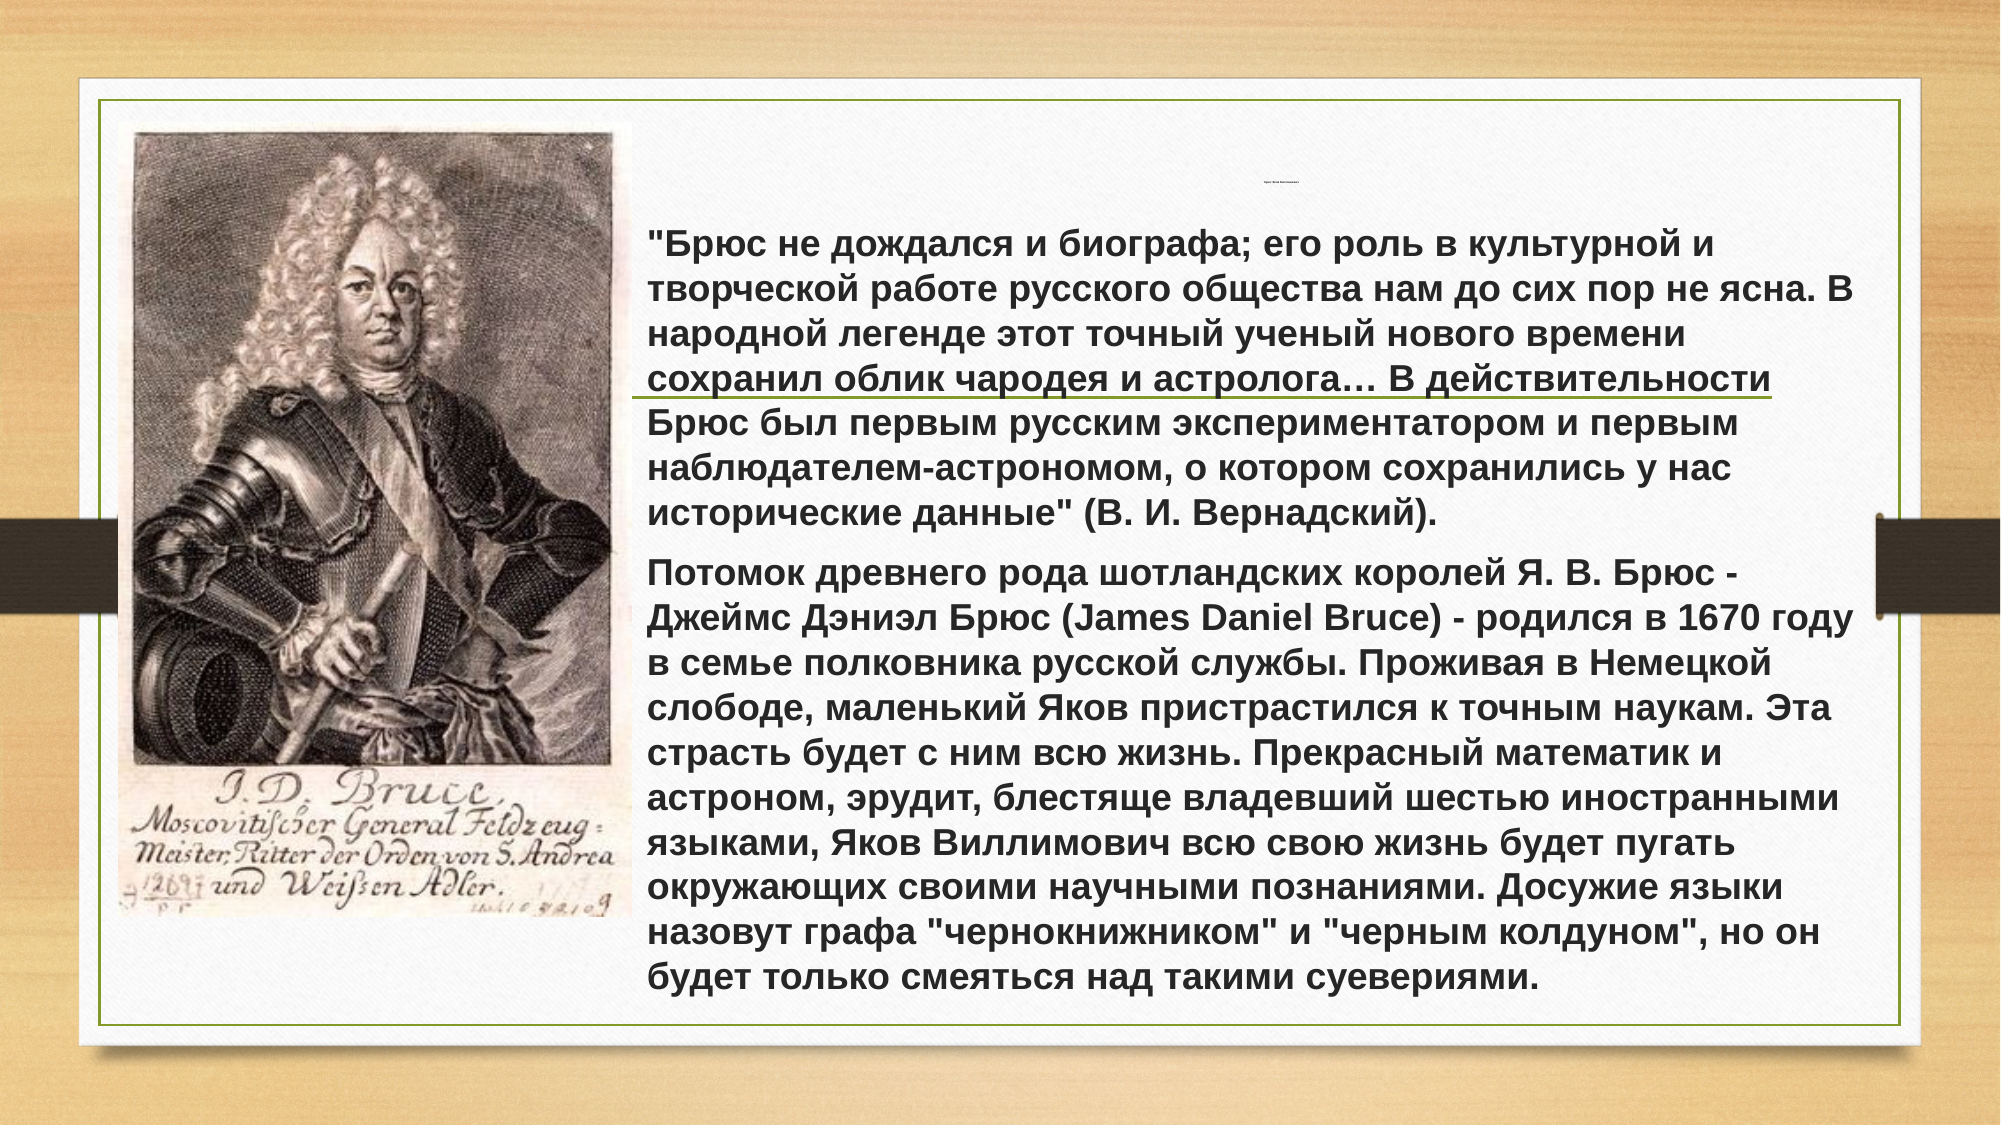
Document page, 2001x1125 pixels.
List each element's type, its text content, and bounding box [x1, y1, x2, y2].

title Брюс Яков Виллимович [677, 172, 1887, 196]
list "Брюс не дождался и биографа; его роль в культурной и творческой работе русского общества нам до сих пор не ясна. В народной легенде этот точный ученый нового времени сохранил облик чародея и астролога… В действительности Брюс был первым русским экспериментатором и первым наблюдателем-астрономом, о котором сохранились у нас исторические данные" (В. И. Вернадский). Потомок древнего рода шотландских королей Я. В. Брюс - Джеймс Дэниэл Брюс (James Daniel Bruce) - родился в 1670 году в семье полковника русской службы. Проживая в Немецкой слободе, маленький Яков пристрастился к точным наукам. Эта страсть будет с ним всю жизнь. Прекрасный математик и астроном, эрудит, блестяще владевший шестью иностранными языками, Яков Виллимович всю свою жизнь будет пугать окружающих своими научными познаниями. Досужие языки назовут графа "чернокнижником" и "черным колдуном", но он будет только смеяться над такими суевериями. [631, 211, 1871, 1064]
picture [0, 0, 2001, 1125]
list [117, 122, 632, 917]
